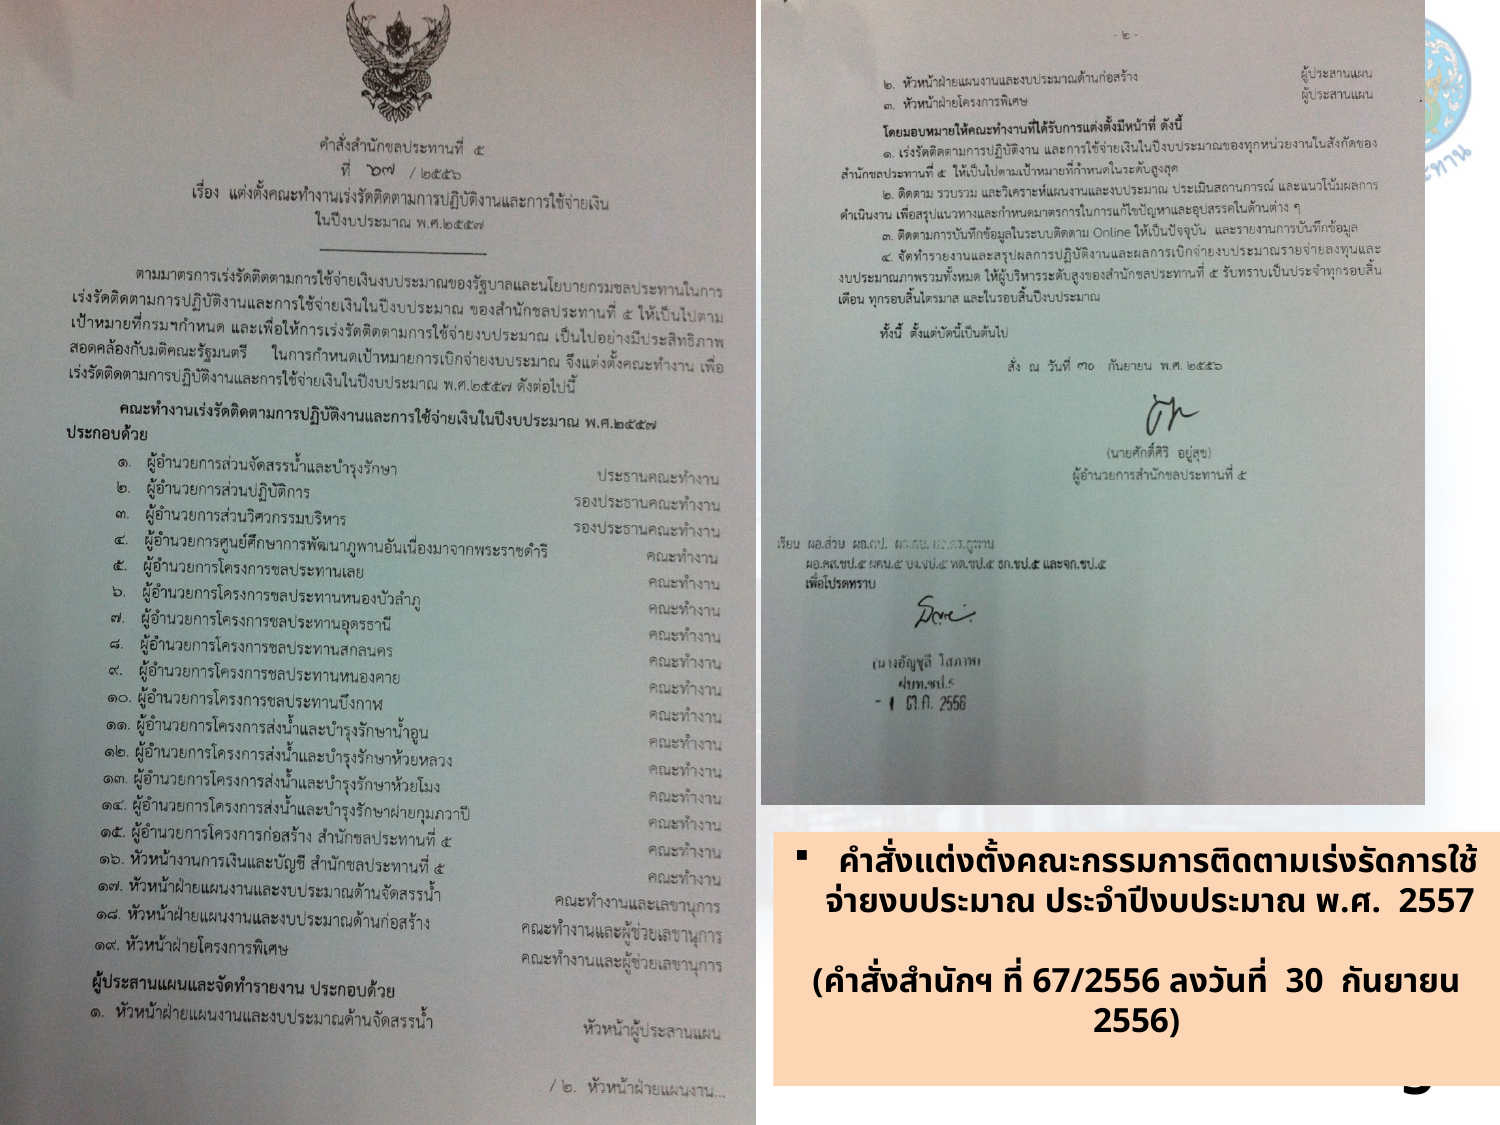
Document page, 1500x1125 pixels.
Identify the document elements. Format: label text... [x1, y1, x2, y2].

picture [0, 0, 1500, 1125]
slide_number 5 [1074, 1087, 1425, 1103]
text_box คำสั่งแต่งตั้งคณะกรรมการติดตามเร่งรัดการใช้จ่ายงบประมาณ ประจำปีงบประมาณ พ.ศ. 2557 (คำสั่งสำนักฯ ที่ 67/2556 ลงวันที่ 30 กันยายน 2556) [773, 831, 1500, 1087]
